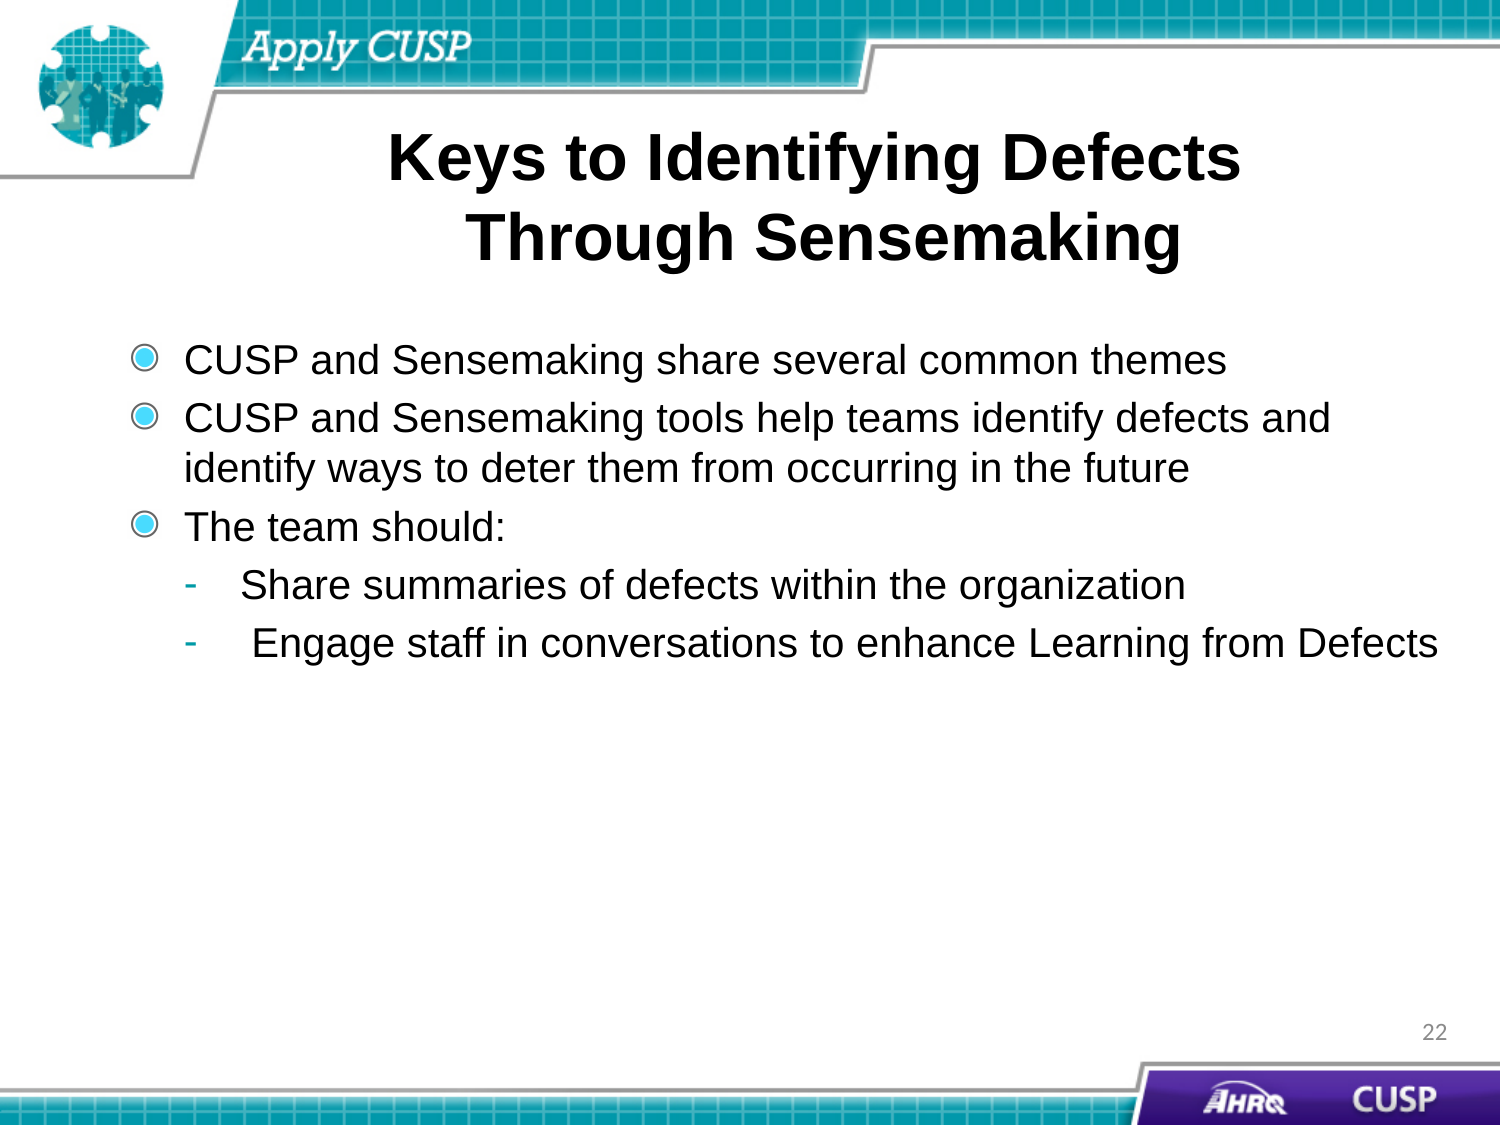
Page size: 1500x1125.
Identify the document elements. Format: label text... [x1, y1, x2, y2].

slide_number 22 [1112, 1013, 1463, 1060]
title Keys to Identifying Defects Through Sensemaking [149, 99, 1500, 288]
list CUSP and Sensemaking share several common themes CUSP and Sensemaking tools help teams identify defects and identify ways to deter them from occurring in the future The team should: Share summaries of defects within the organization Engage staff in conversations to enhance Learning from Defects [112, 324, 1463, 1013]
picture [0, 0, 1500, 1125]
